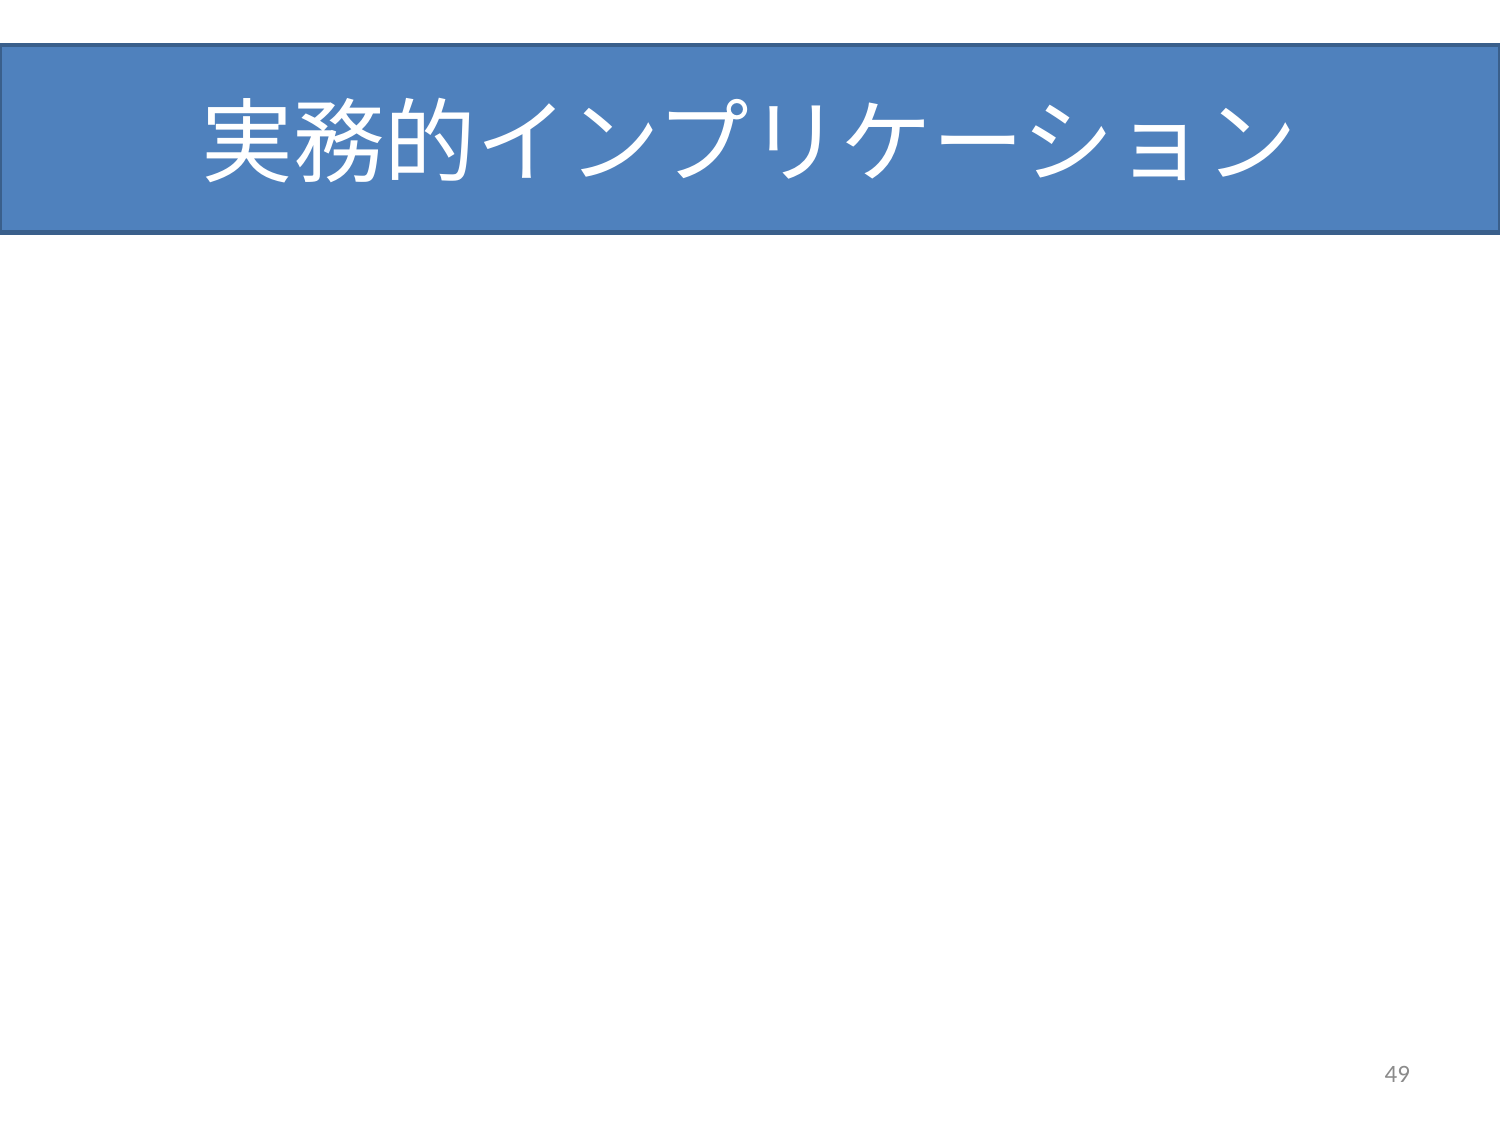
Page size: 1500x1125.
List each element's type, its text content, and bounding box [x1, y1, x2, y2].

title 実務的インプリケーション [0, 43, 1500, 235]
slide_number 49 [1074, 1042, 1425, 1103]
